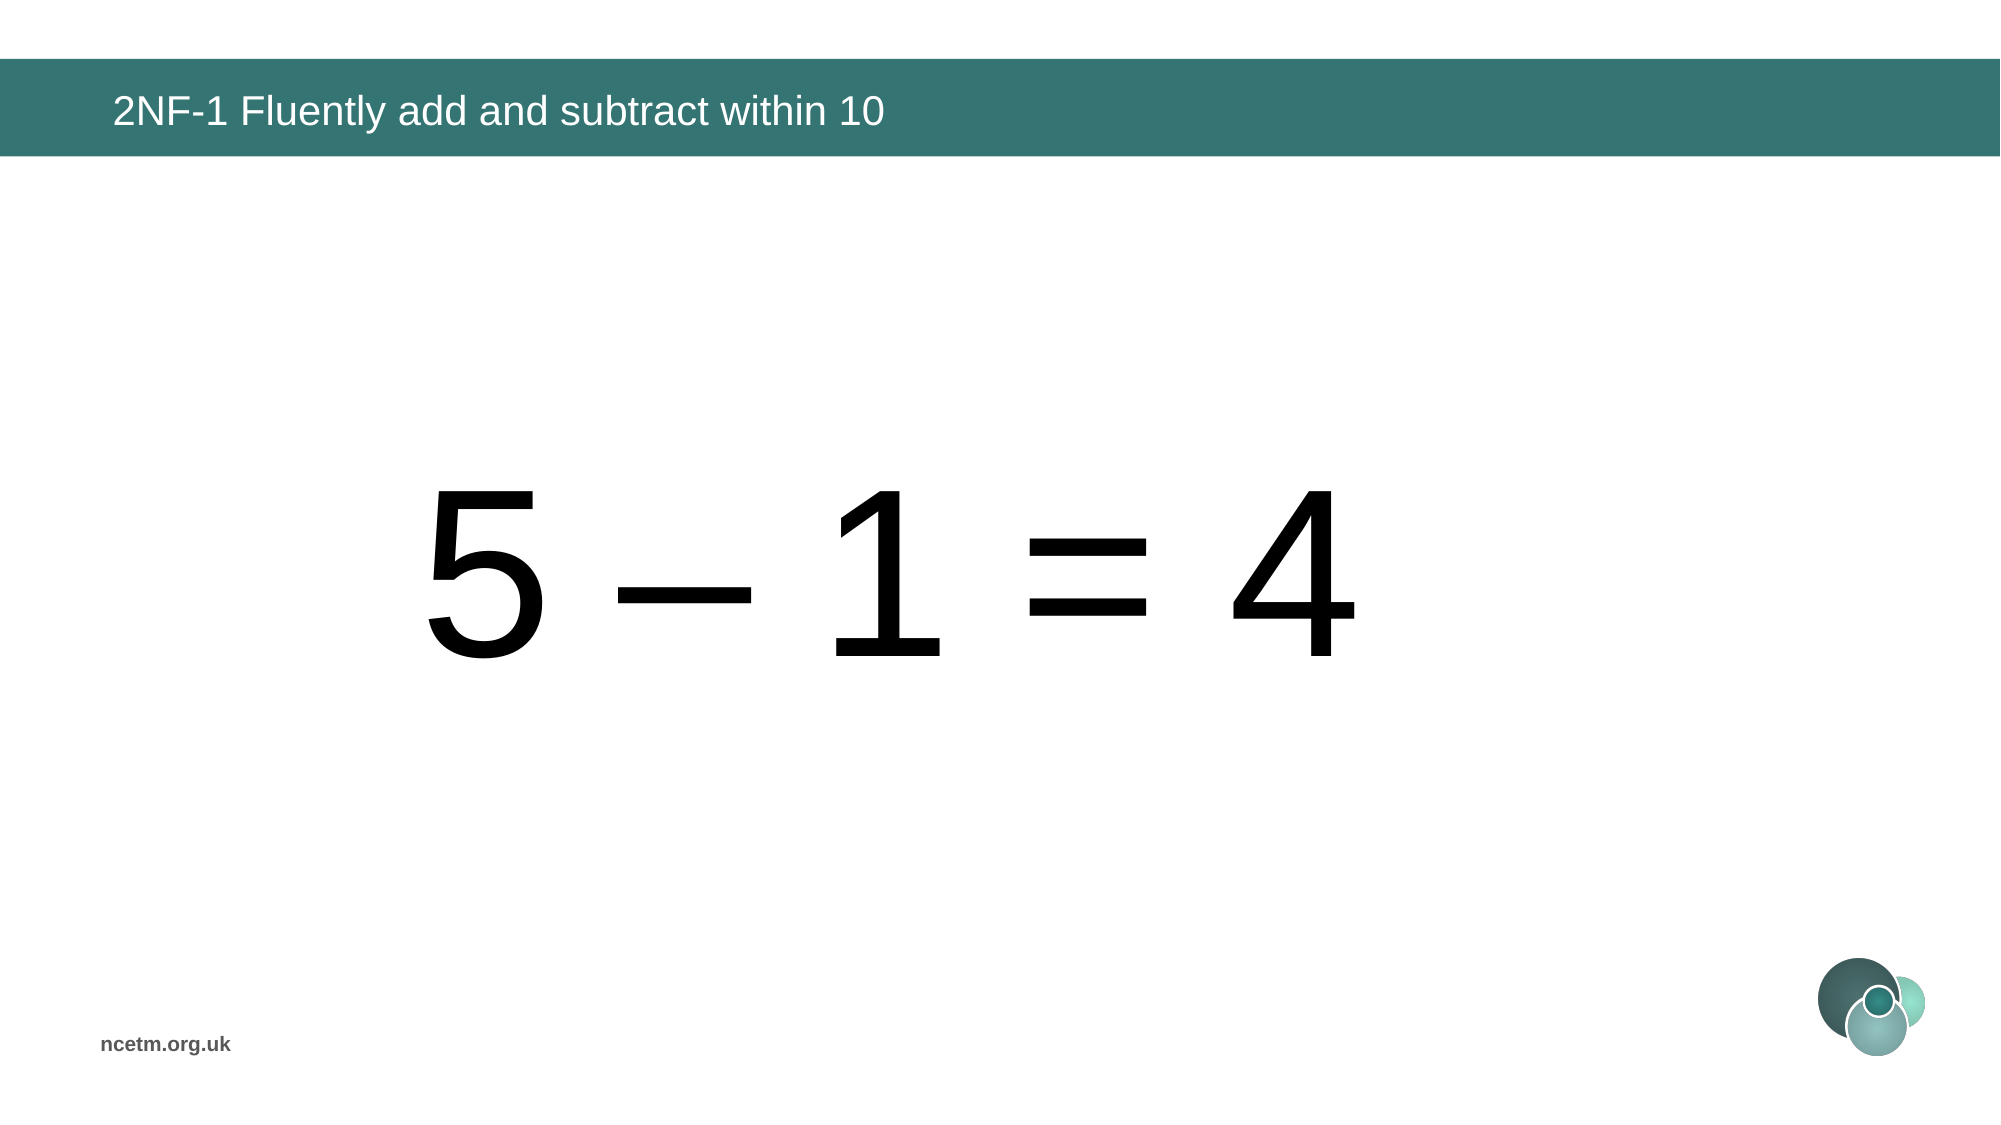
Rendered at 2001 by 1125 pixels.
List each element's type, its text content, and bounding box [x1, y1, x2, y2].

title 2NF-1 Fluently add and subtract within 10 [97, 76, 1945, 147]
picture [1818, 958, 1925, 1056]
text_box 4 [1213, 409, 1377, 712]
text_box 5 – 1 = [404, 409, 1213, 712]
